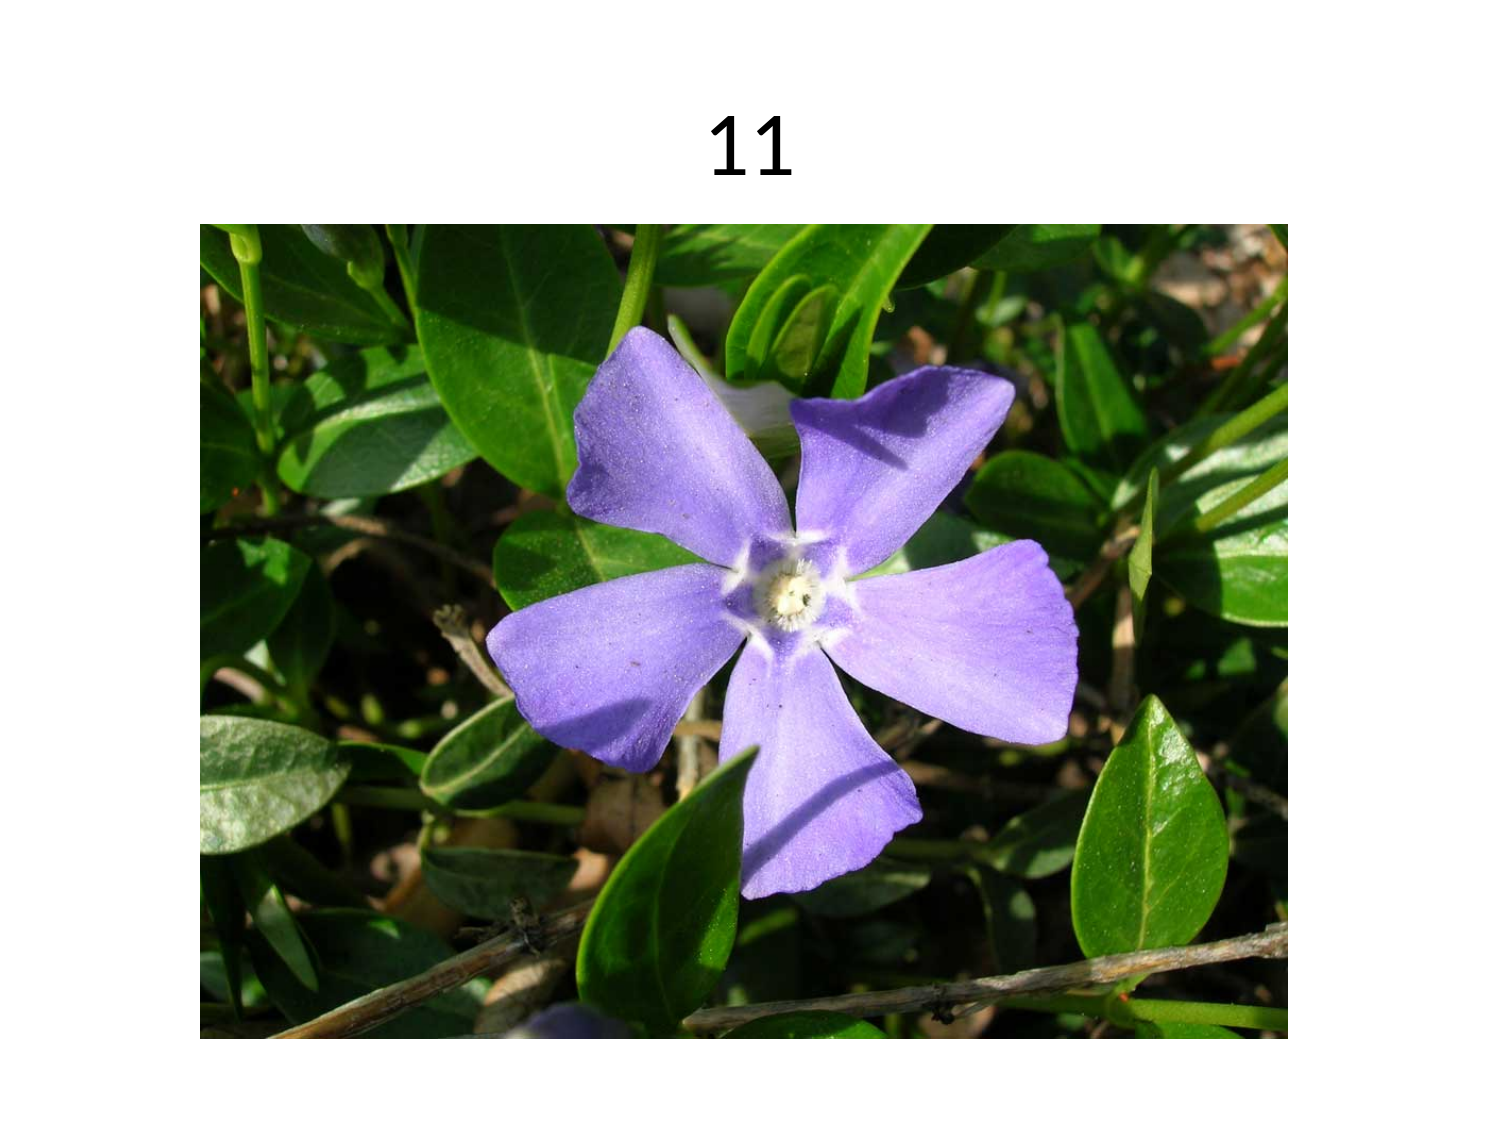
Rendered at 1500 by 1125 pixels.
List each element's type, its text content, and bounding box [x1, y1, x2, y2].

title 11 [75, 45, 1425, 233]
picture [199, 224, 1288, 1039]
